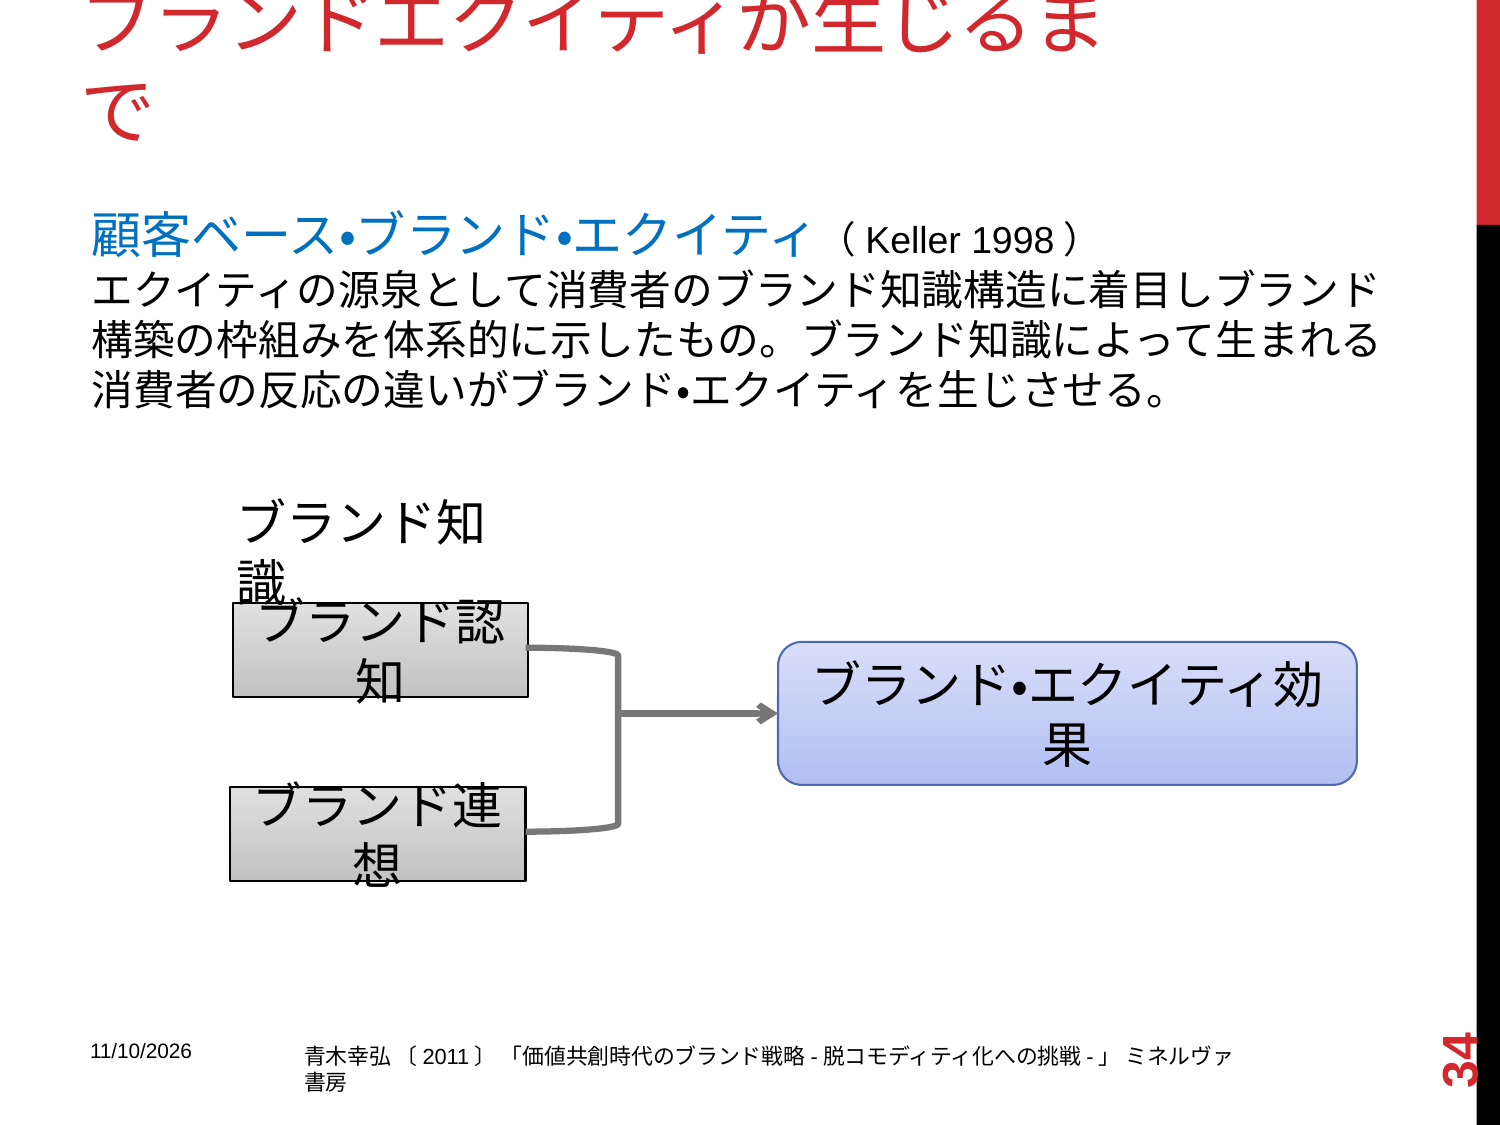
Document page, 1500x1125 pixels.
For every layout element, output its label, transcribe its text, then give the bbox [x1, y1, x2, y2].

text_box 青木幸弘 〔2011〕 「価値共創時代のブランド戦略-脱コモディティ化への挑戦-」 ミネルヴァ書房 [289, 1034, 1267, 1103]
slide_number 34 [1427, 887, 1488, 1104]
text_box ブランド知識 [221, 483, 540, 619]
title ブランドエクイティが生じるまで [64, 54, 1164, 161]
text_box [525, 646, 620, 833]
text_box ブランド認知 [232, 619, 529, 698]
text_box ブランド・エクイティ効果 [776, 640, 1358, 786]
text_box 顧客ベース・ブランド・エクイティ（Keller 1998） エクイティの源泉として消費者のブランド知識構造に着目しブランド構築の枠組みを体系的に示したもの。ブランド知識によって生まれる消費者の反応の違いがブランド・エクイティを生じさせる。 [76, 196, 1412, 422]
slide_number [75, 1012, 638, 1063]
text_box ブランド連想 [229, 786, 527, 882]
